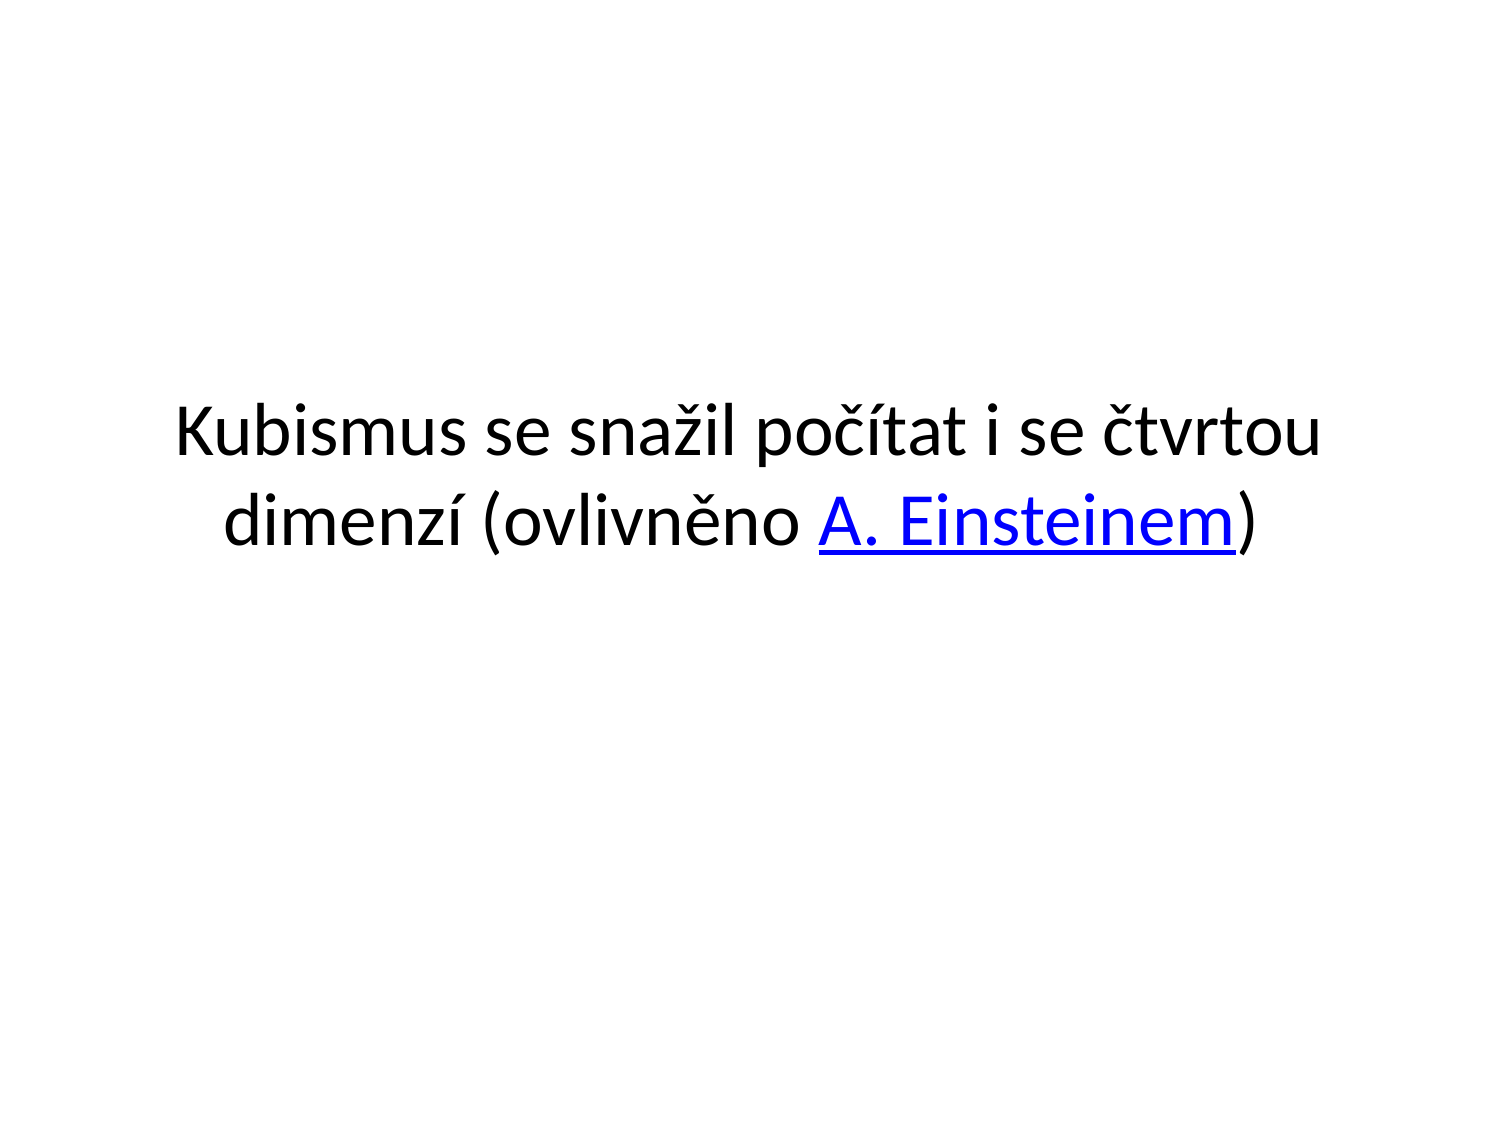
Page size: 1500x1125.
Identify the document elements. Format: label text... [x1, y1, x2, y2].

title Kubismus se snažil počítat i se čtvrtou dimenzí (ovlivněno A. Einsteinem) [112, 349, 1388, 591]
